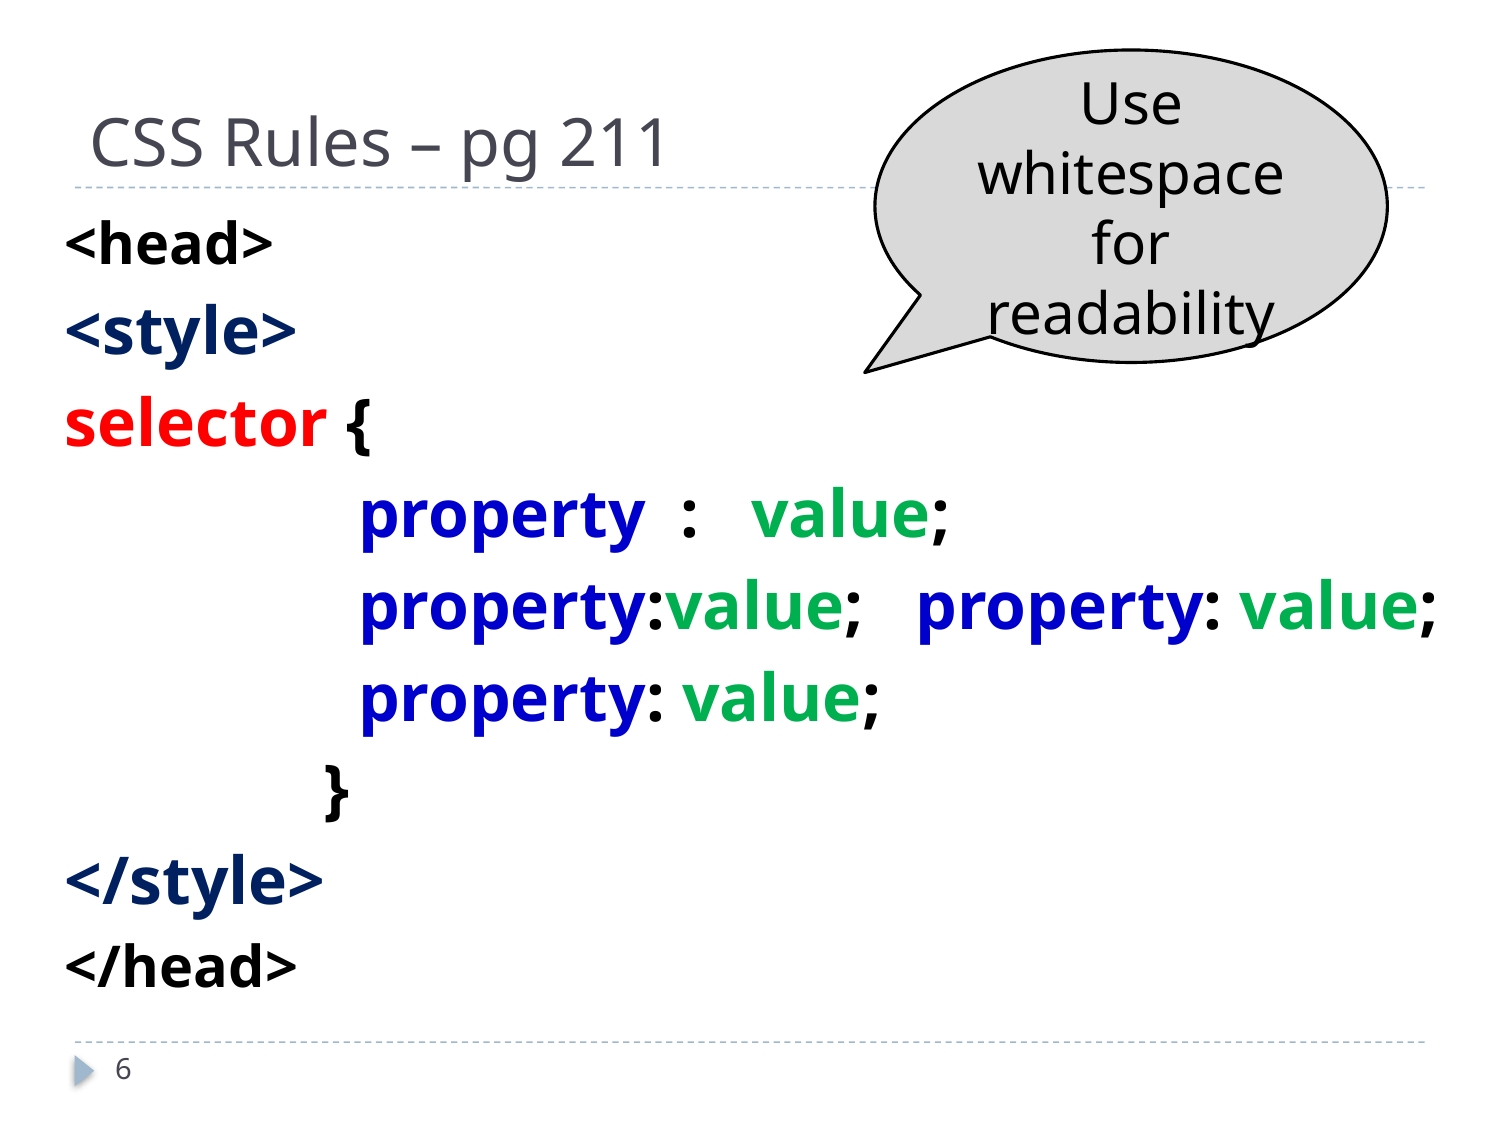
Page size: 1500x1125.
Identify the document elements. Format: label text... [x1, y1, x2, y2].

title CSS Rules – pg 211 [75, 24, 1425, 188]
list <head> <style> selector { property : value; property:value; property: value; property: value; } </style> </head> [50, 200, 1463, 1025]
text_box Use whitespace for readability [863, 48, 1389, 375]
slide_number 6 [100, 1042, 426, 1103]
